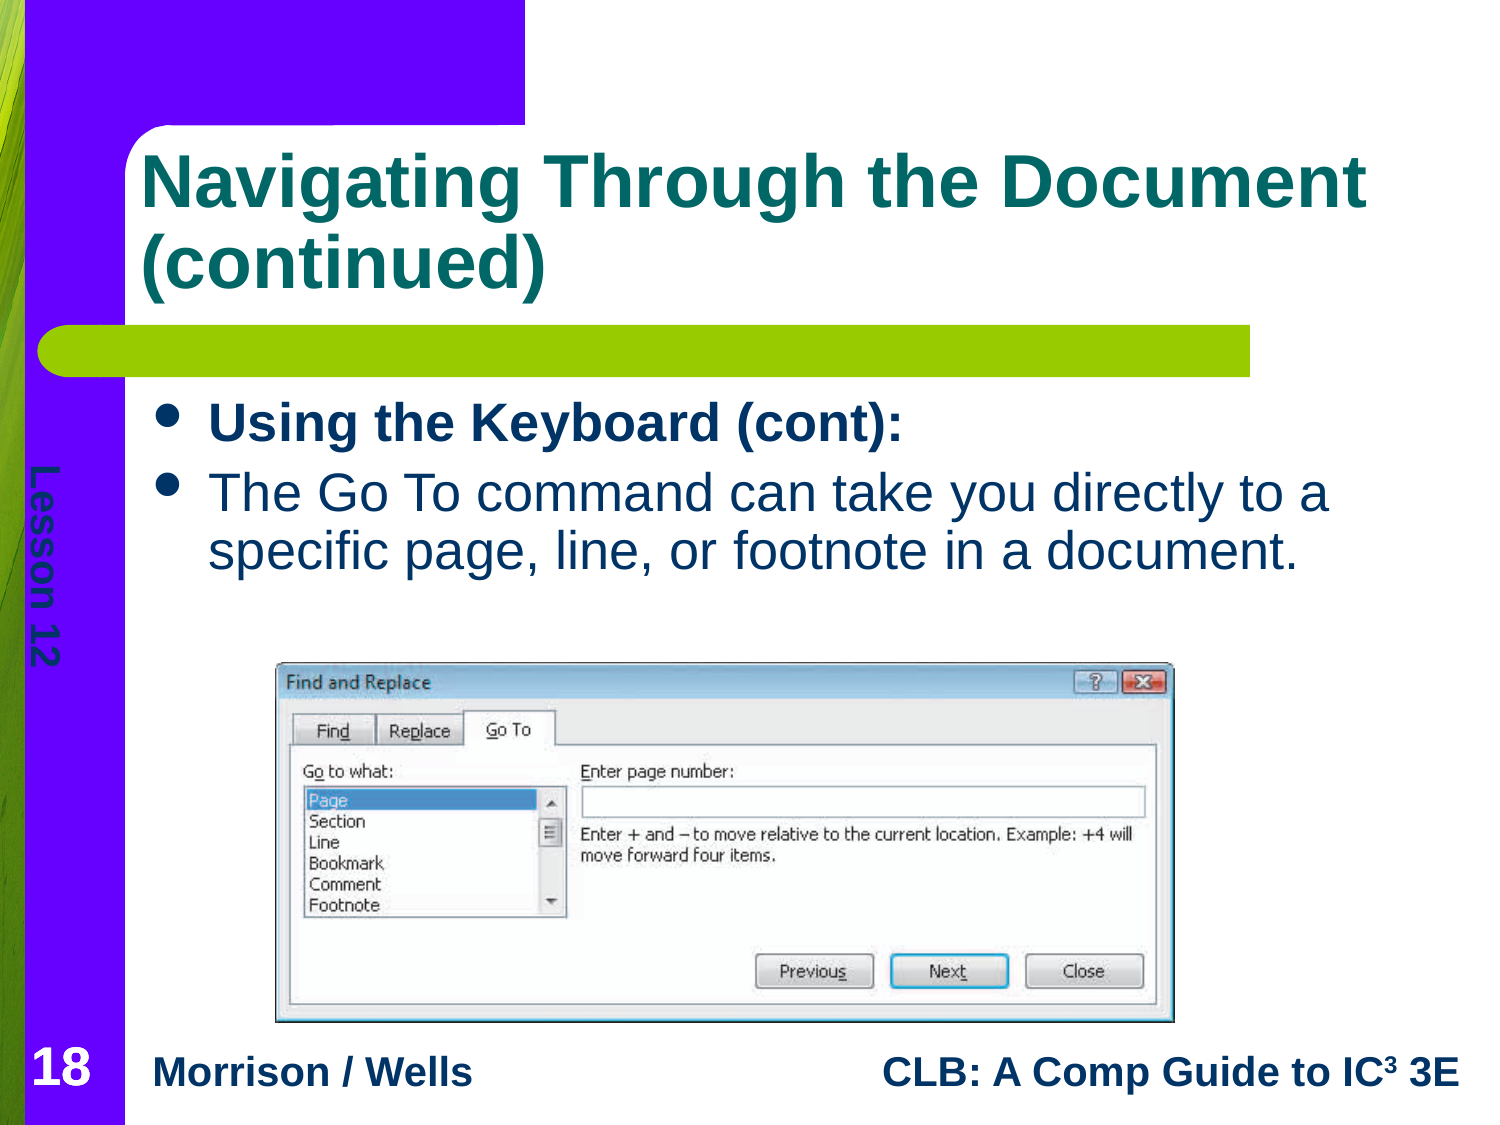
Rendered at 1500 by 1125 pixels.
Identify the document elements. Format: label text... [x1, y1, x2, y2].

text_box 18 [13, 1023, 111, 1105]
list Using the Keyboard (cont): The Go To command can take you directly to a specific page, line, or footnote in a document. [137, 387, 1351, 1026]
picture [274, 662, 1176, 1023]
picture [0, 0, 25, 1125]
title Navigating Through the Document (continued) [124, 124, 1426, 313]
